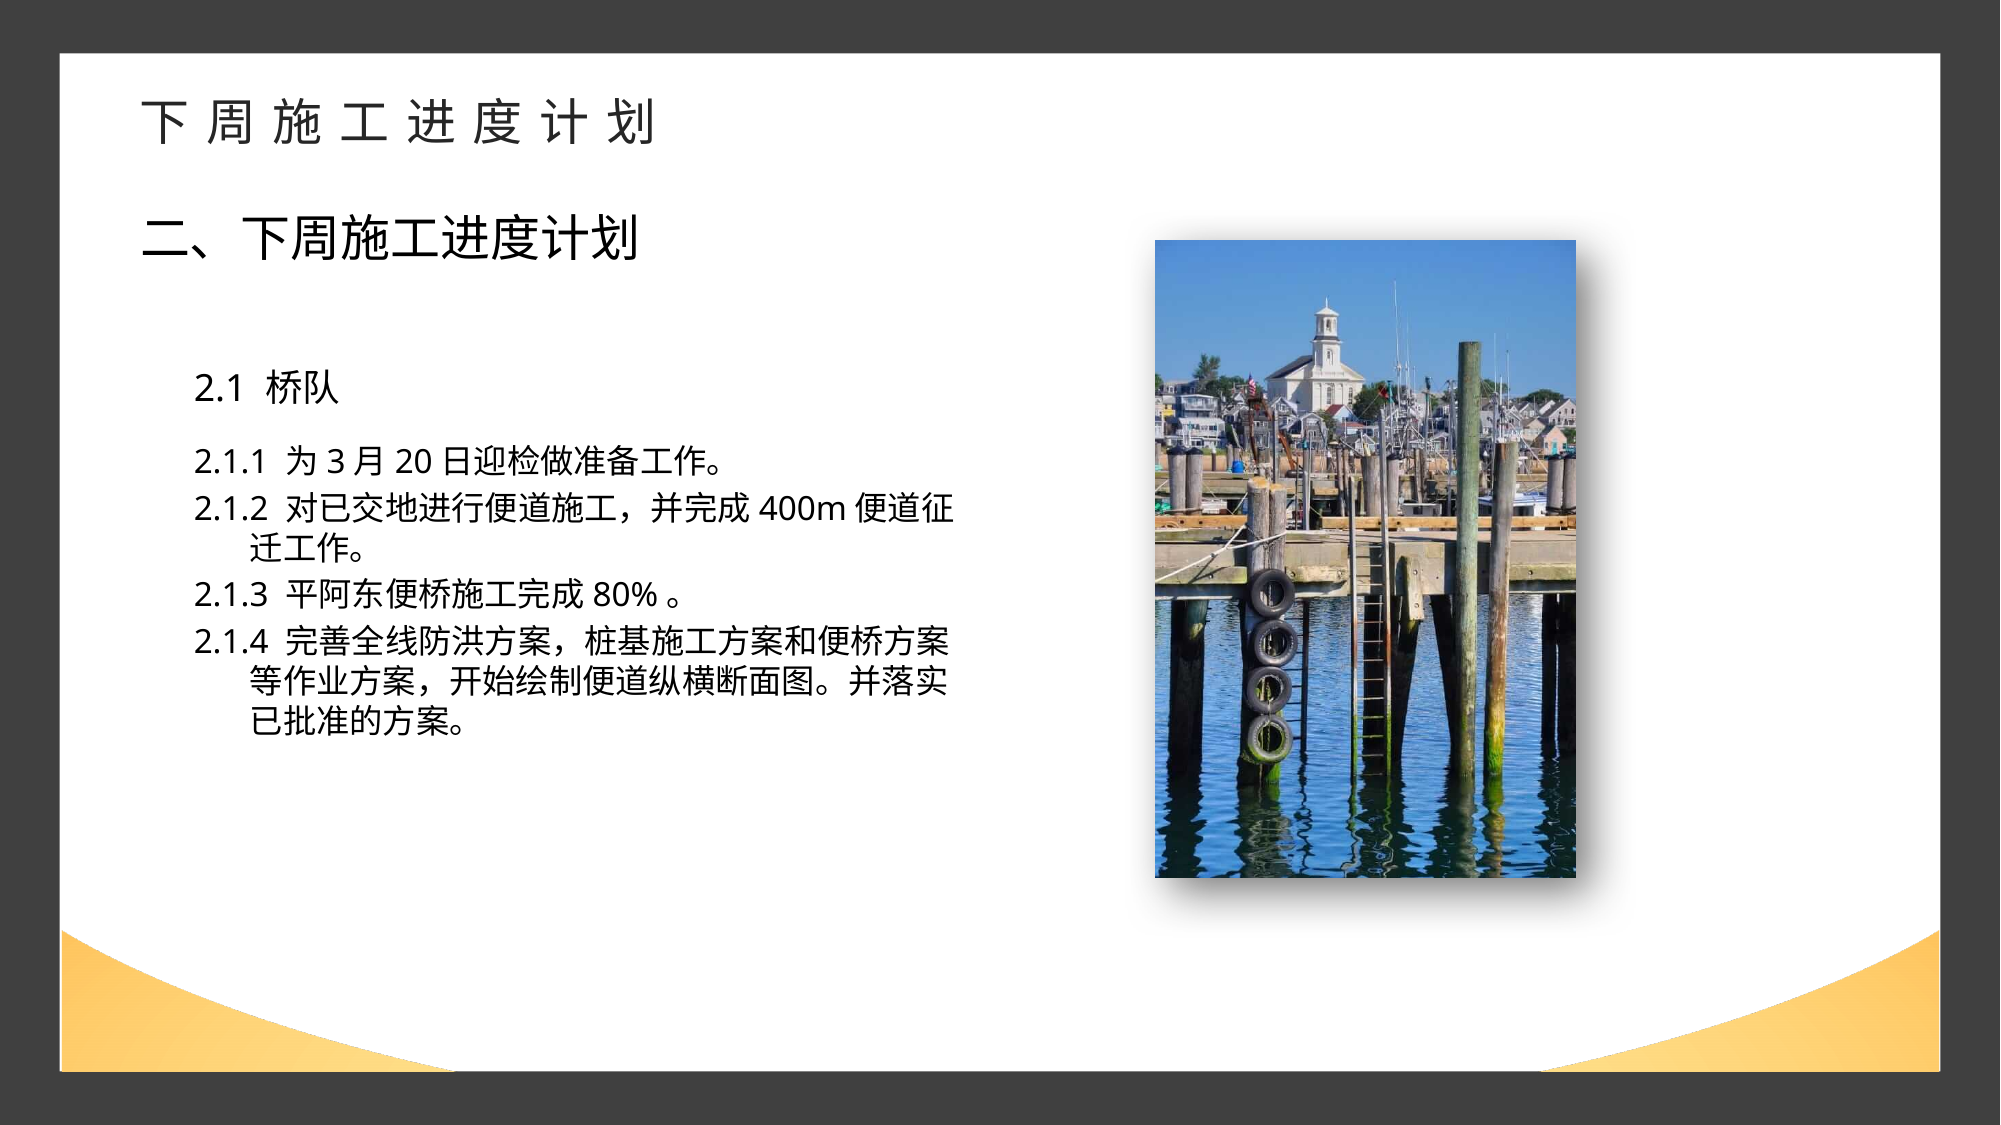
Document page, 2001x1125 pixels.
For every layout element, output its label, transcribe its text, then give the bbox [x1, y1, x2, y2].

title 二、下周施工进度计划 [125, 205, 1249, 277]
picture [0, 0, 2000, 1125]
text_box 下周施工进度计划 [125, 83, 1131, 159]
text_box 2.1.1 为3月20日迎检做准备工作。 2.1.2 对已交地进行便道施工，并完成400m便道征迁工作。 2.1.3 平阿东便桥施工完成80%。 2.1.4 完善全线防洪方案，桩基施工方案和便桥方案等作业方案，开始绘制便道纵横断面图。并落实已批准的方案。 [178, 433, 972, 1036]
text_box 2.1 桥队 [178, 356, 687, 416]
